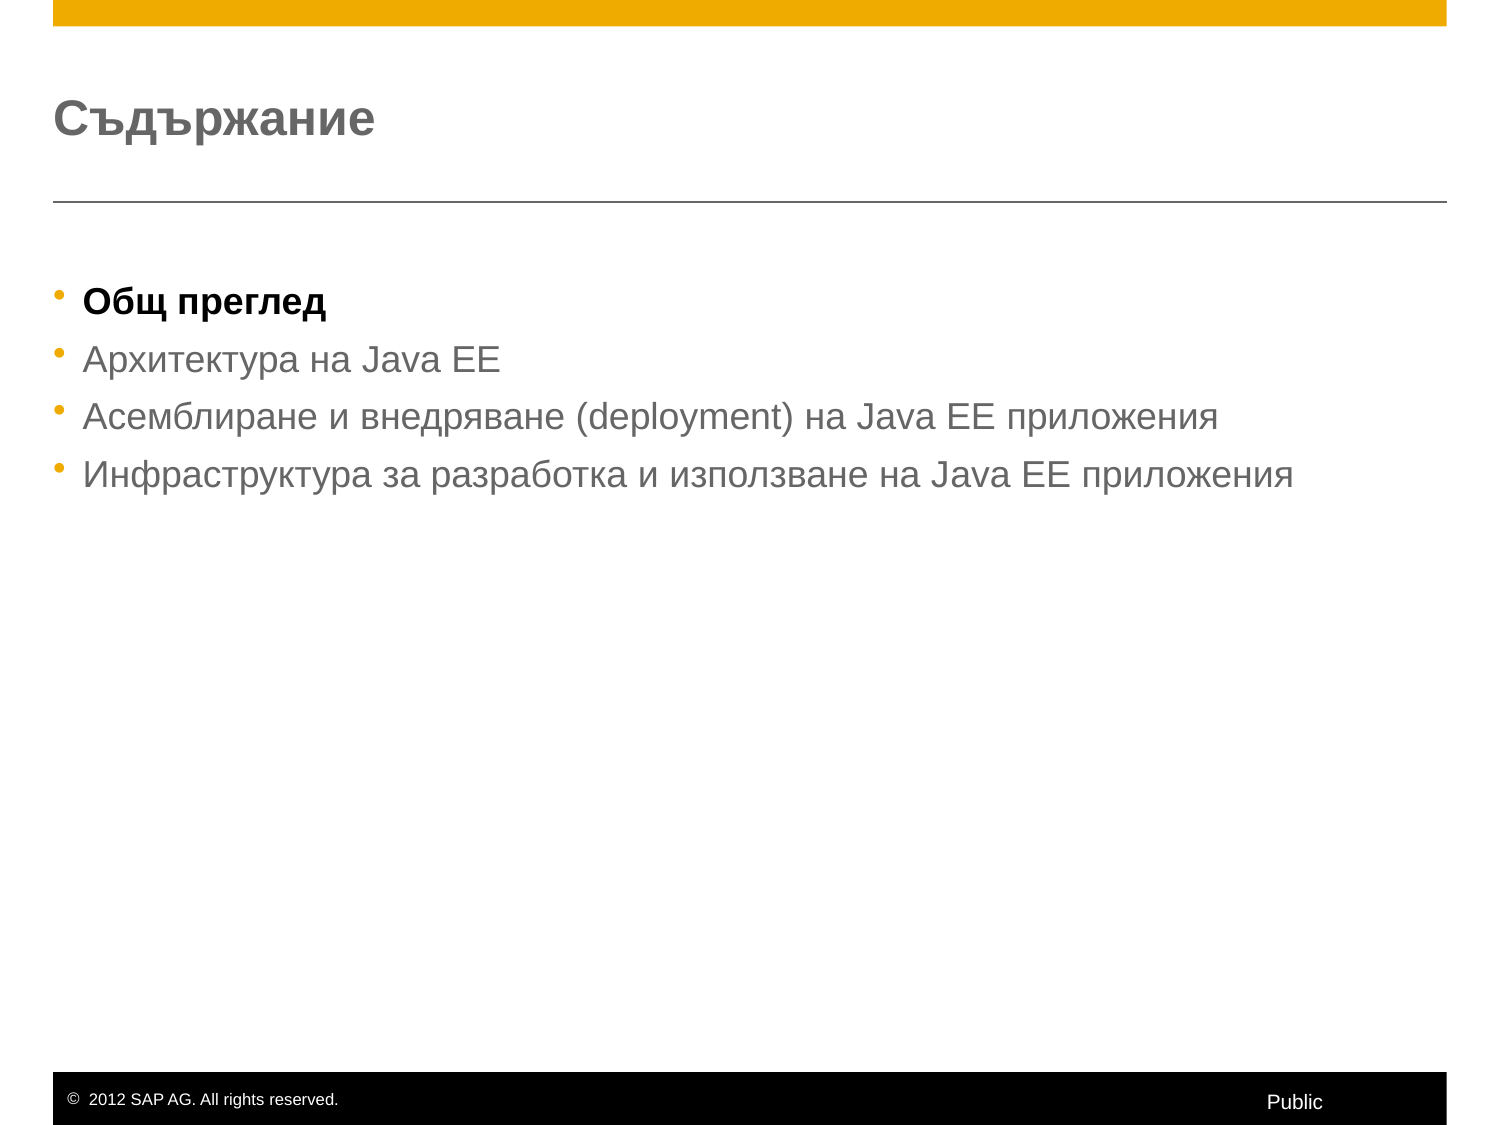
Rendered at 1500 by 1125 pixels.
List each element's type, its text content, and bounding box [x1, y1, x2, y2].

title Съдържание [53, 53, 1447, 178]
list Общ преглед Aрхитектура на Java EE Асемблиране и внедряване (deployment) на Java EE приложения Инфраструктура за разработка и използване на Java EE приложения [53, 277, 1447, 907]
